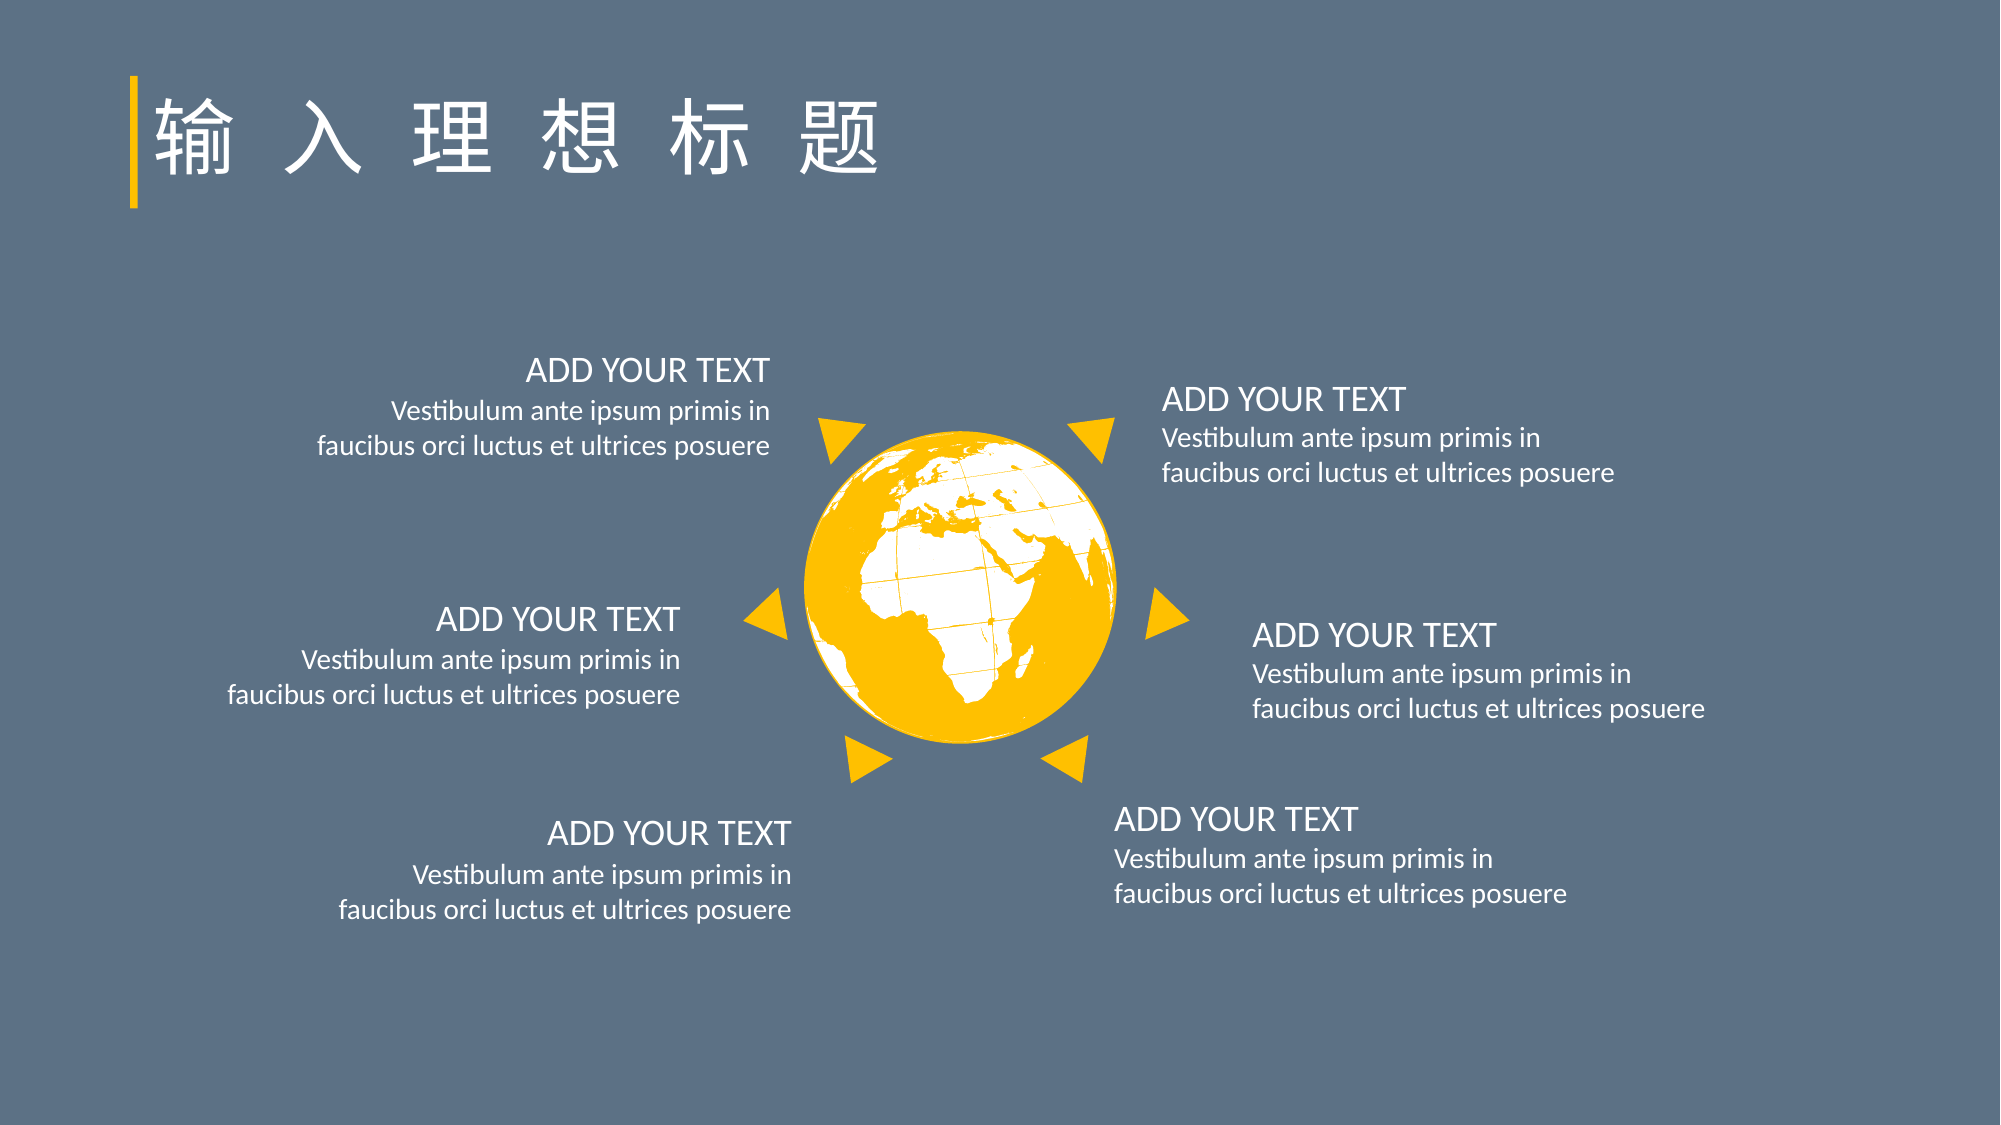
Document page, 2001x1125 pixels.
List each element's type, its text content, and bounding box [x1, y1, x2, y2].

text_box [816, 416, 869, 431]
text_box Vestibulum ante ipsum primis in faucibus orci luctus et ultrices posuere [1237, 647, 1737, 732]
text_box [1046, 404, 1190, 786]
title 输入理想标题 [137, 33, 1863, 251]
text_box ADD YOUR TEXT [1237, 602, 1535, 647]
text_box [741, 585, 790, 642]
text_box Vestibulum ante ipsum primis in faucibus orci luctus et ultrices posuere [307, 847, 807, 933]
text_box [844, 744, 896, 786]
text_box Vestibulum ante ipsum primis in faucibus orci luctus et ultrices posuere [286, 384, 786, 469]
text_box ADD YOUR TEXT [398, 586, 696, 633]
text_box ADD YOUR TEXT [1099, 786, 1397, 831]
text_box Vestibulum ante ipsum primis in faucibus orci luctus et ultrices posuere [1099, 831, 1599, 917]
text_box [804, 431, 1046, 744]
text_box ADD YOUR TEXT [488, 337, 786, 384]
text_box Vestibulum ante ipsum primis in faucibus orci luctus et ultrices posuere [196, 633, 696, 718]
text_box Vestibulum ante ipsum primis in faucibus orci luctus et ultrices posuere [1190, 411, 1647, 496]
text_box ADD YOUR TEXT [1147, 366, 1444, 411]
text_box ADD YOUR TEXT [509, 800, 807, 847]
